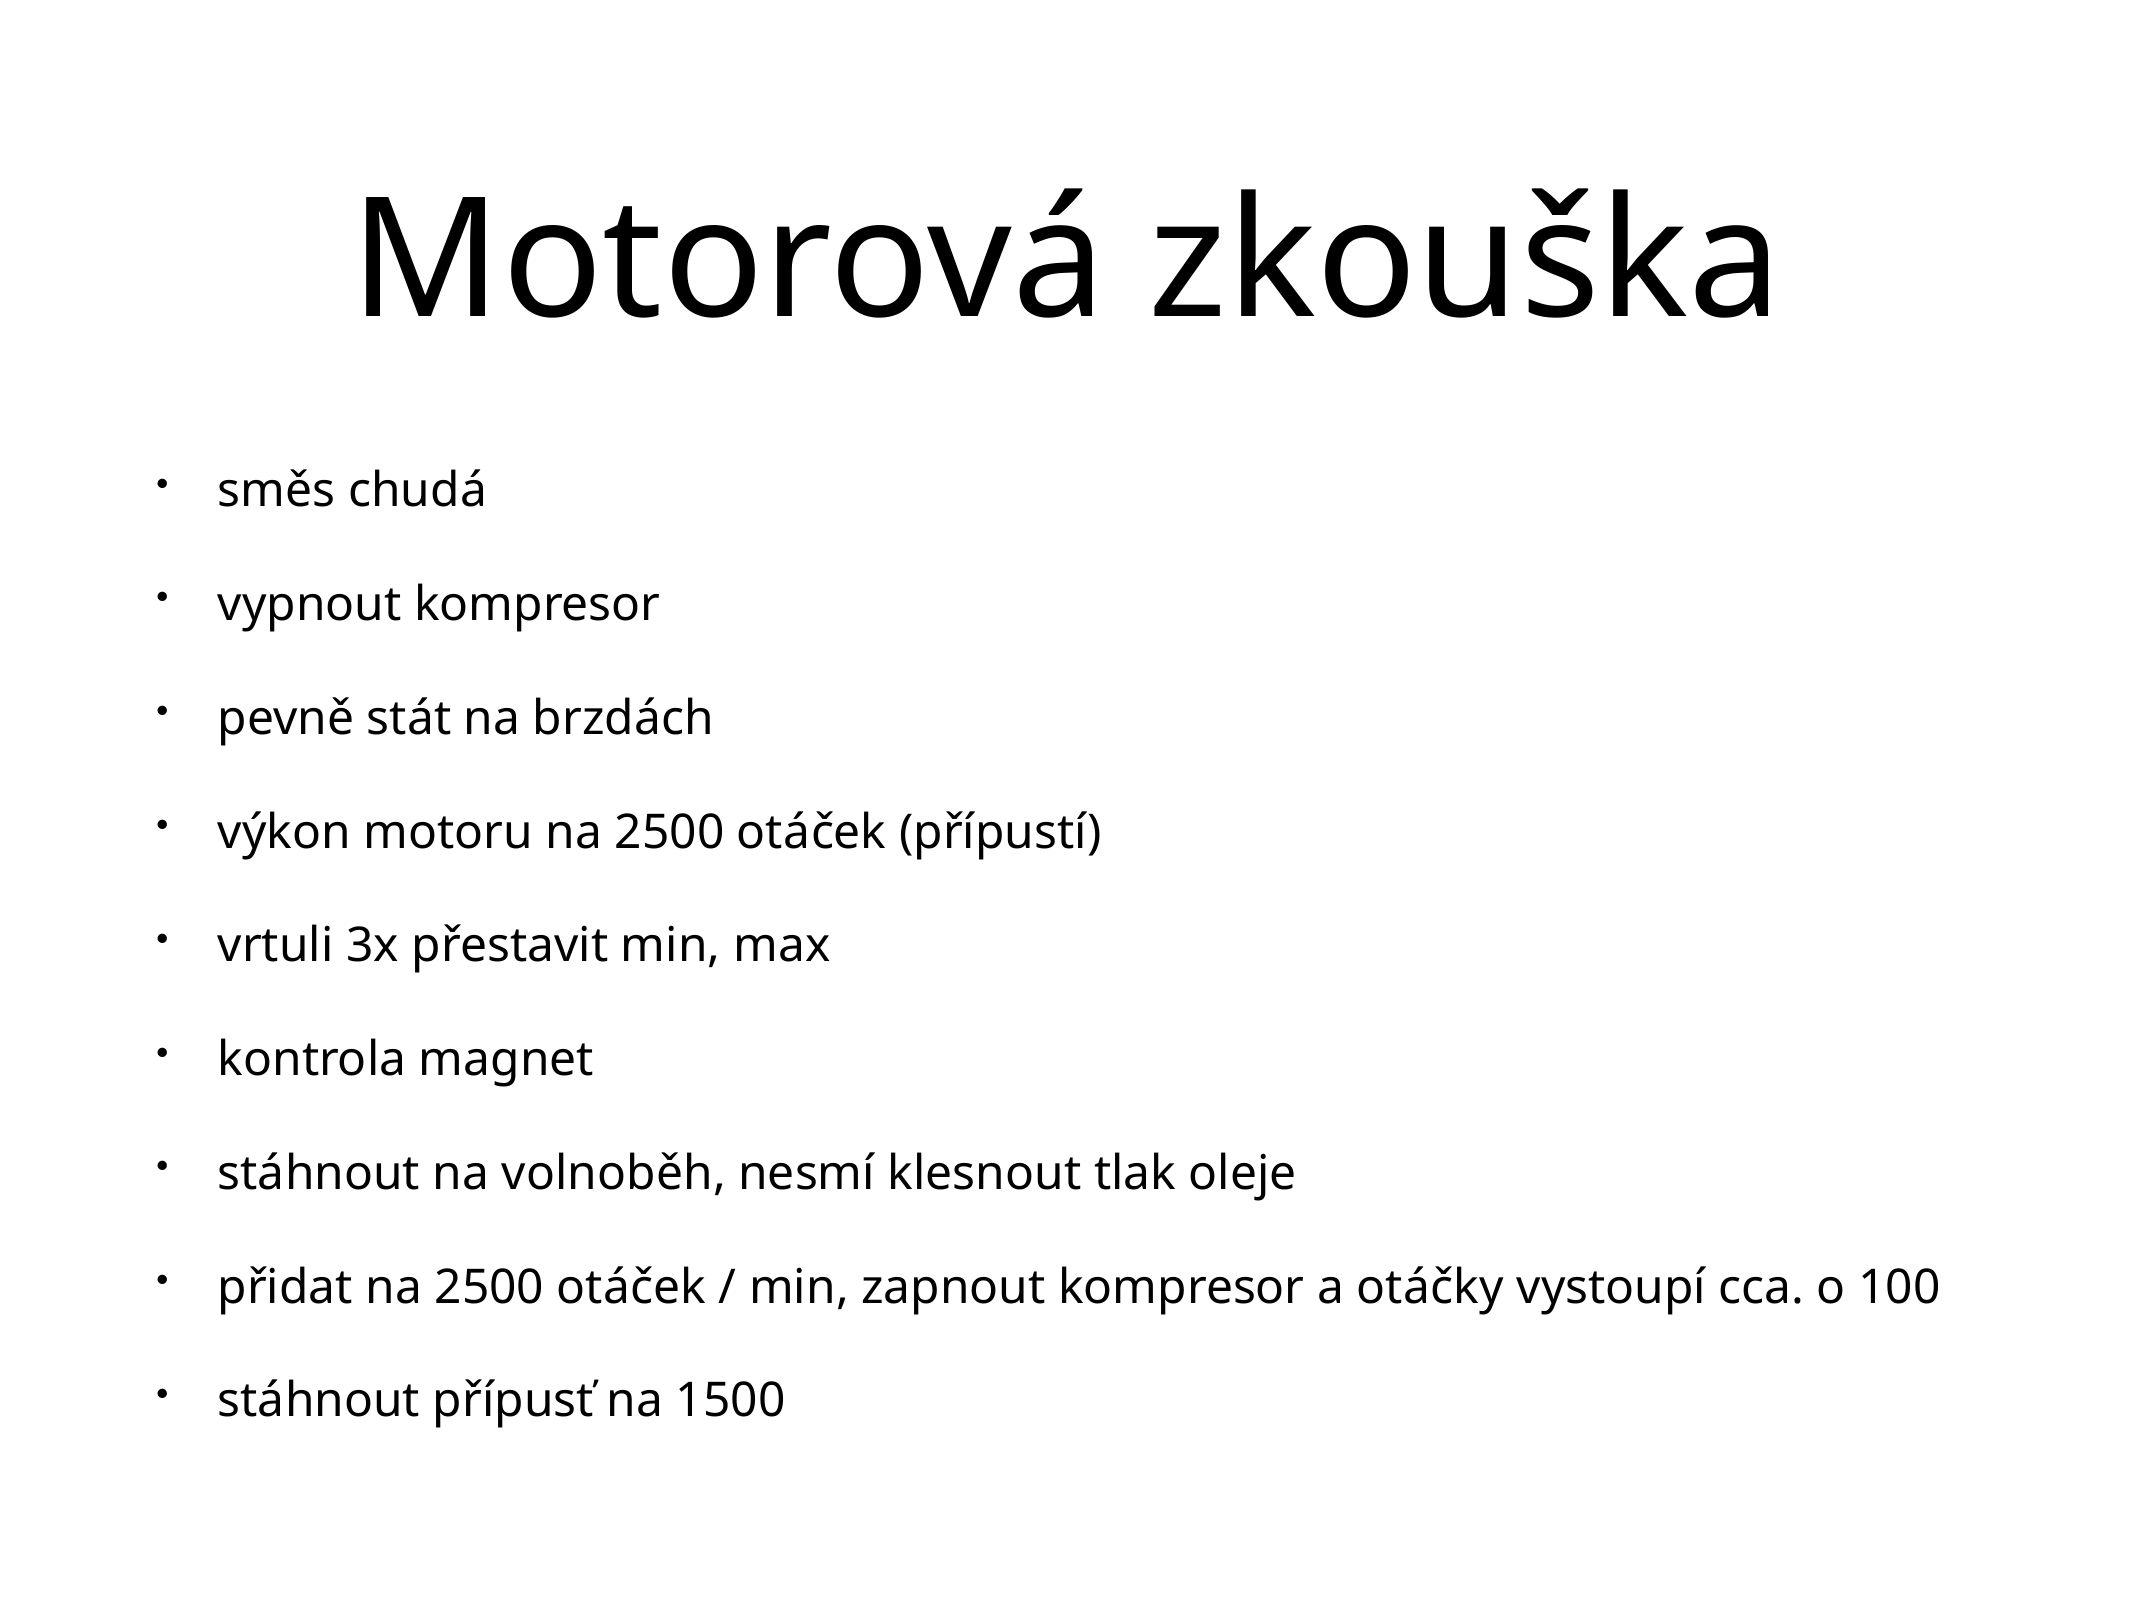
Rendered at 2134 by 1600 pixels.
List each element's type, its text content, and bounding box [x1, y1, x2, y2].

list směs chudá vypnout kompresor pevně stát na brzdách výkon motoru na 2500 otáček (přípustí) vrtuli 3x přestavit min, max kontrola magnet stáhnout na volnoběh, nesmí klesnout tlak oleje přidat na 2500 otáček / min, zapnout kompresor a otáčky vystoupí cca. o 100 stáhnout přípusť na 1500 [155, 426, 1978, 1459]
title Motorová zkouška [155, 72, 1978, 426]
